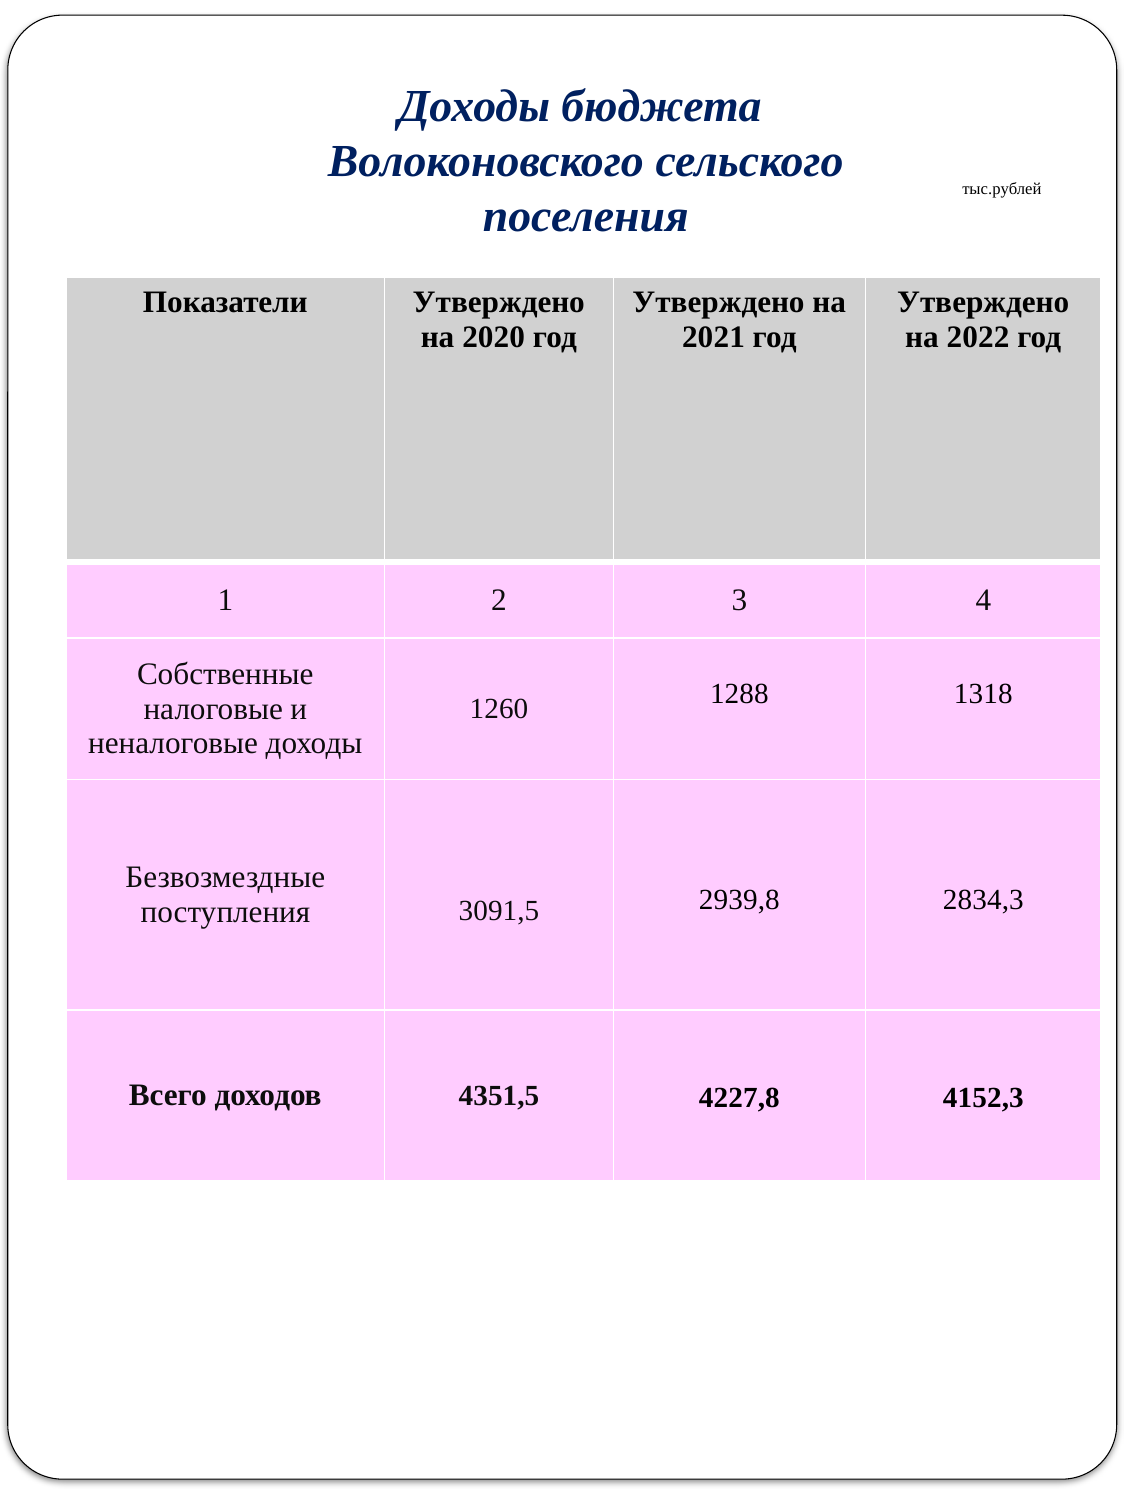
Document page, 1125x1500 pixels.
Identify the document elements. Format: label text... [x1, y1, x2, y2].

text_box Доходы бюджета Волоконовского сельского поселения [233, 93, 938, 224]
table_header Утверждено на 2020 год [385, 278, 613, 559]
table_cell 4152,3 [866, 1011, 1100, 1180]
table_cell 1260 [385, 639, 613, 779]
table_cell Собственные налоговые и неналоговые доходы [67, 639, 384, 779]
text_box тыс.рублей [936, 151, 1067, 224]
table_cell 4227,8 [614, 1011, 865, 1180]
table_header Утверждено на 2021 год [614, 278, 865, 559]
table_cell 1288 [614, 639, 865, 779]
table_cell 3 [614, 565, 865, 637]
table_cell 1 [67, 565, 384, 637]
table_cell 2 [385, 565, 613, 637]
table_cell 3091,5 [385, 780, 613, 1009]
table_cell 1318 [866, 639, 1100, 779]
table_cell 4 [866, 565, 1100, 637]
table_cell Безвозмездные поступления [67, 780, 384, 1009]
table_header Утверждено на 2022 год [866, 278, 1100, 559]
table_cell 2834,3 [866, 780, 1100, 1009]
table_cell Всего доходов [67, 1011, 384, 1180]
table_header Показатели [67, 278, 384, 559]
table_cell 2939,8 [614, 780, 865, 1009]
table_cell 4351,5 [385, 1011, 613, 1180]
